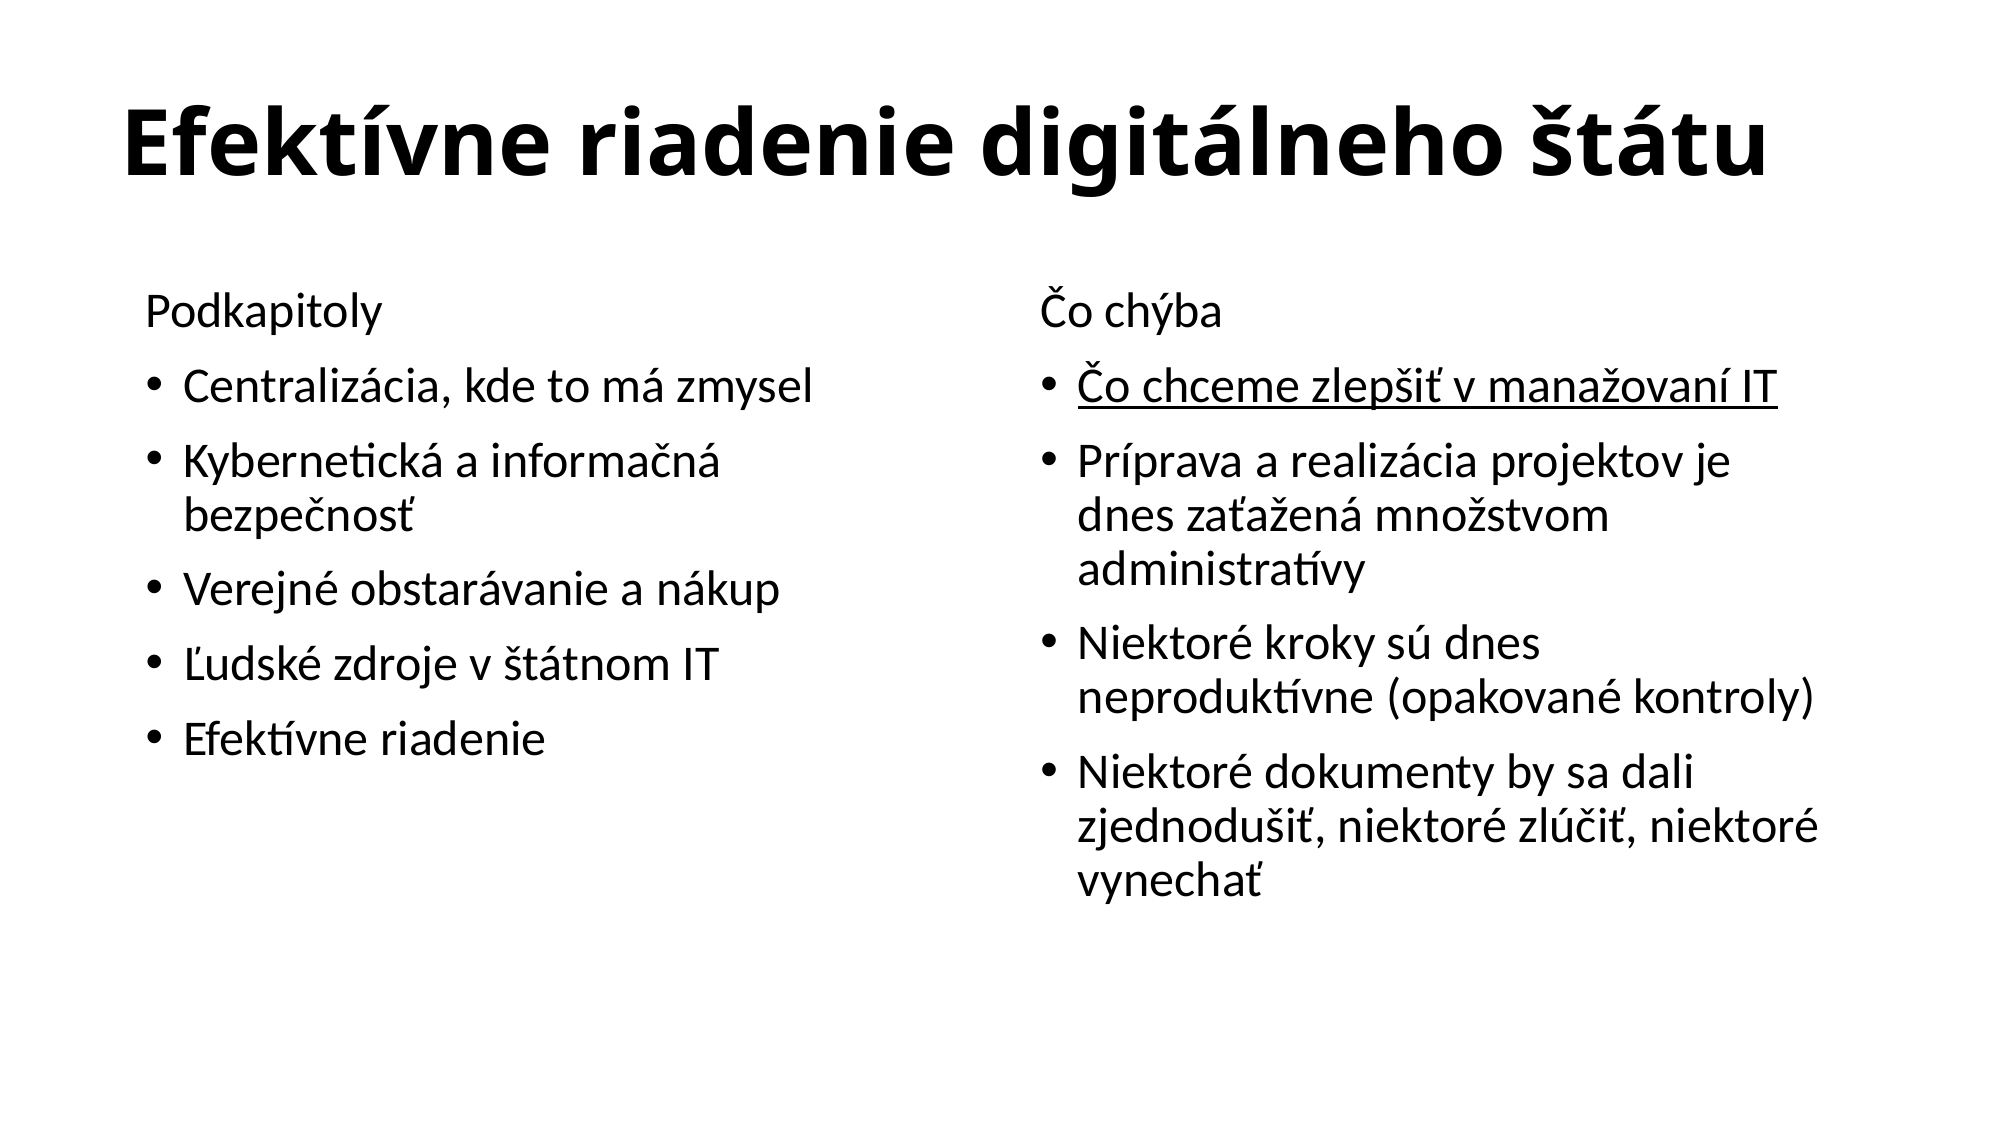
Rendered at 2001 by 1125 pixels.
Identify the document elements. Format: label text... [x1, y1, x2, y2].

text_box Podkapitoly Centralizácia, kde to má zmysel Kybernetická a informačná bezpečnosť Verejné obstarávanie a nákup Ľudské zdroje v štátnom IT Efektívne riadenie [130, 276, 960, 998]
title Efektívne riadenie digitálneho štátu [105, 52, 1895, 240]
list Čo chýba Čo chceme zlepšiť v manažovaní IT Príprava a realizácia projektov je dnes zaťažená množstvom administratívy Niektoré kroky sú dnes neproduktívne (opakované kontroly) Niektoré dokumenty by sa dali zjednodušiť, niektoré zlúčiť, niektoré vynechať [1025, 276, 1855, 998]
